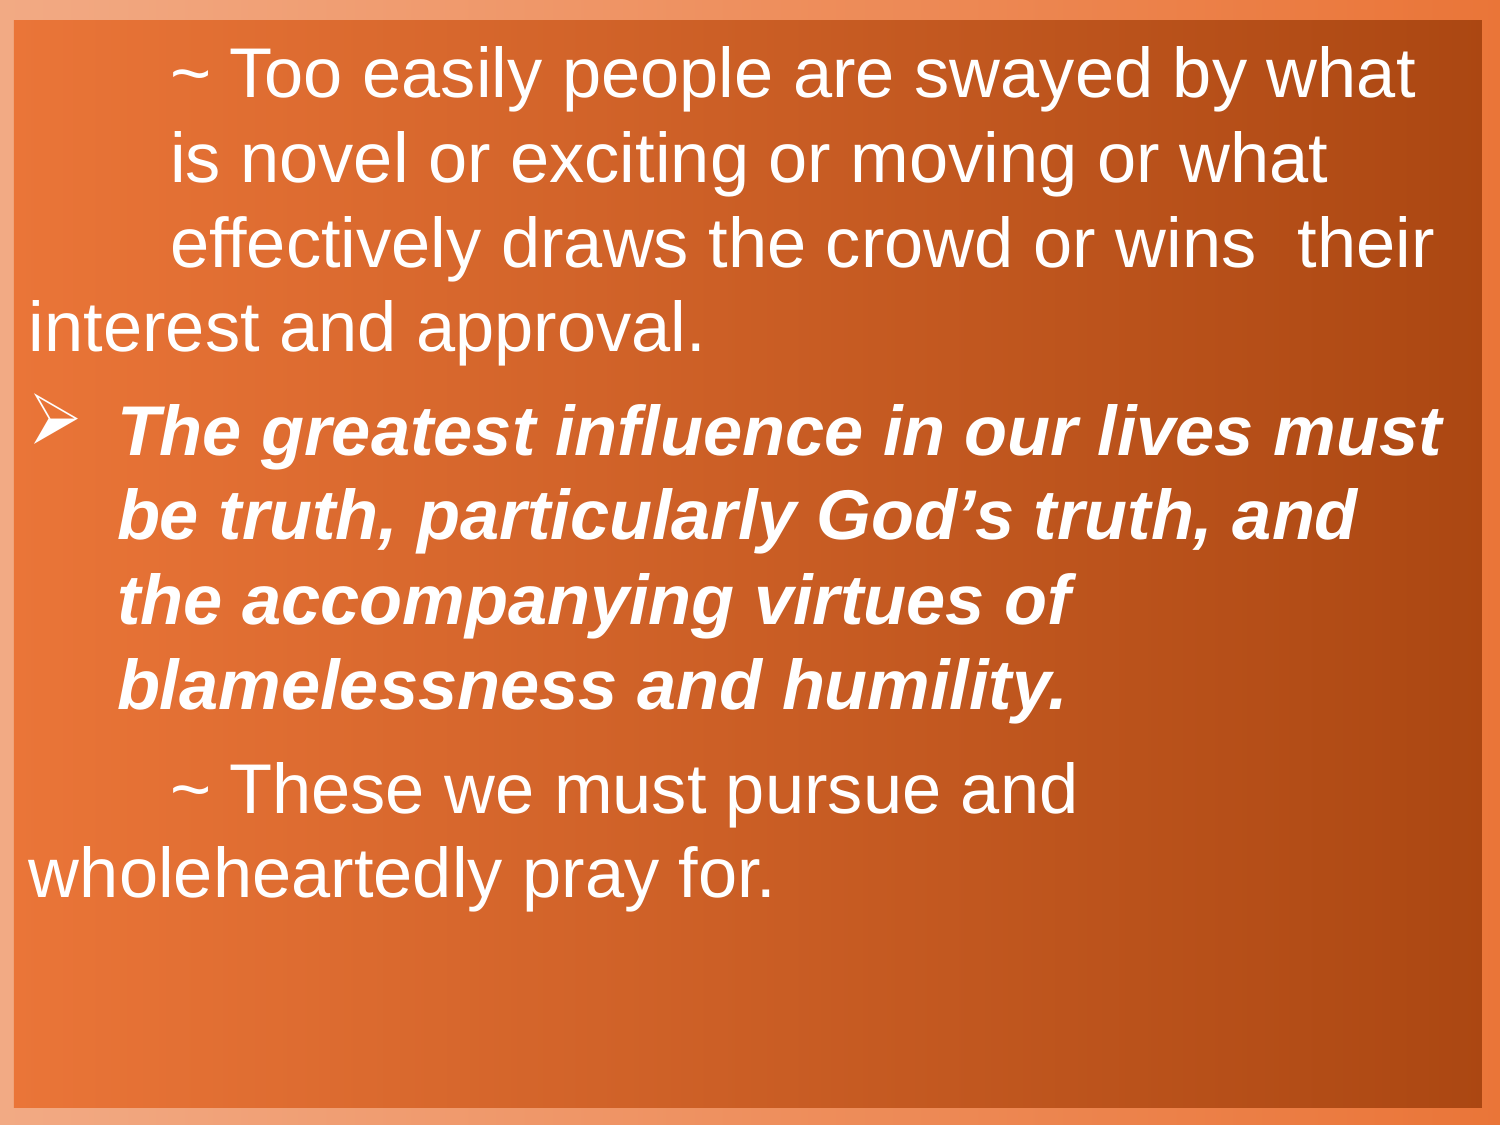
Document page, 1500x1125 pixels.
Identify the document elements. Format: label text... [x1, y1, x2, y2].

subtitle ~ Too easily people are swayed by what is novel or exciting or moving or what effectively draws the crowd or wins their interest and approval. The greatest influence in our lives must be truth, particularly God’s truth, and the accompanying virtues of blamelessness and humility. ~ These we must pursue and wholeheartedly pray for. [13, 20, 1482, 1108]
